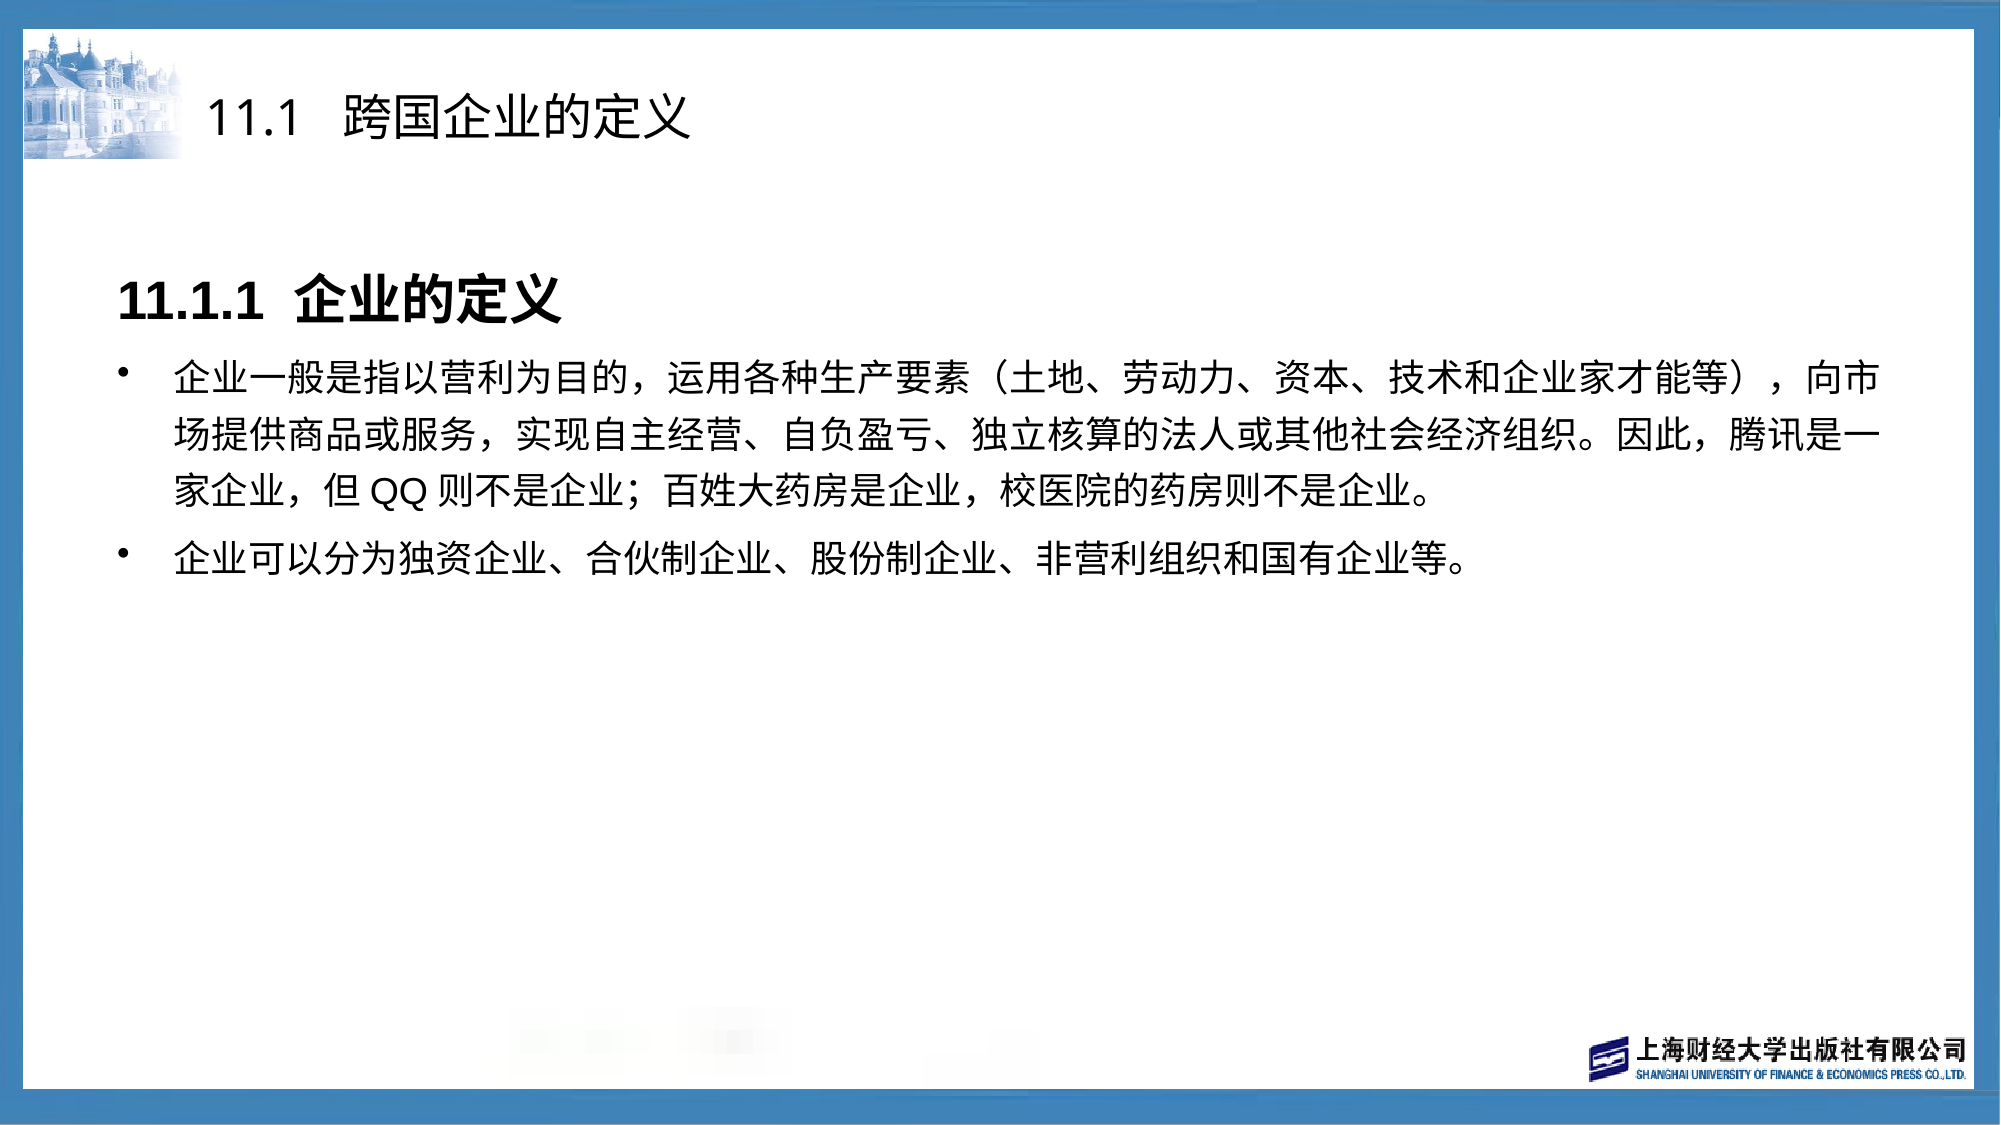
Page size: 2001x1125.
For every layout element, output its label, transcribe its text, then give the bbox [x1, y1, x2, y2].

title 11.1 跨国企业的定义 [190, 64, 1547, 168]
picture [0, 0, 2001, 1125]
list 11.1.1 企业的定义 企业一般是指以营利为目的，运用各种生产要素（土地、劳动力、资本、技术和企业家才能等），向市场提供商品或服务，实现自主经营、自负盈亏、独立核算的法人或其他社会经济组织。因此，腾讯是一家企业，但QQ则不是企业；百姓大药房是企业，校医院的药房则不是企业。 企业可以分为独资企业、合伙制企业、股份制企业、非营利组织和国有企业等。 [102, 241, 1898, 1065]
